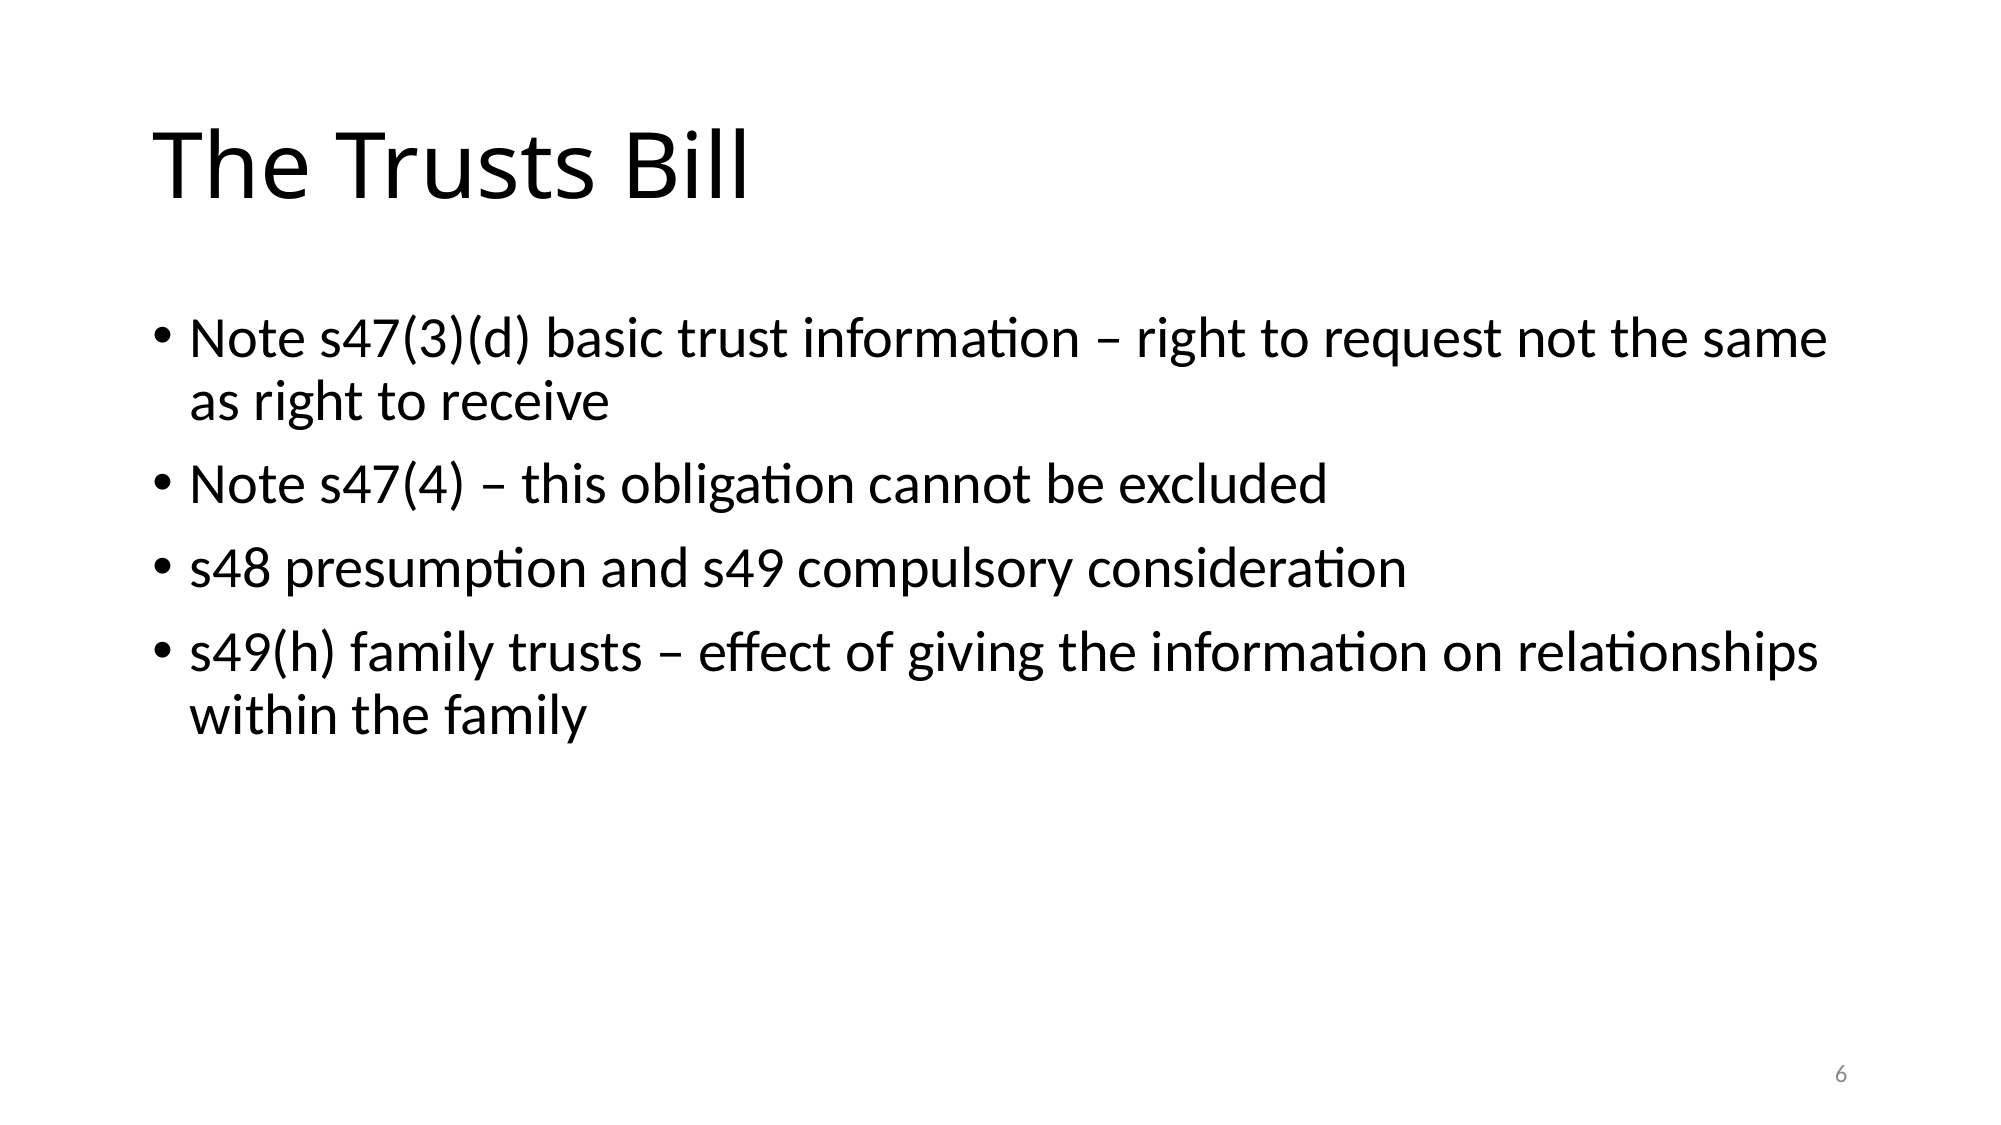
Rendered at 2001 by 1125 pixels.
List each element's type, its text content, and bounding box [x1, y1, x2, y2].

list Note s47(3)(d) basic trust information – right to request not the same as right to receive Note s47(4) – this obligation cannot be excluded s48 presumption and s49 compulsory consideration s49(h) family trusts – effect of giving the information on relationships within the family [137, 299, 1863, 1014]
slide_number 6 [1412, 1042, 1863, 1103]
title The Trusts Bill [137, 59, 1863, 278]
